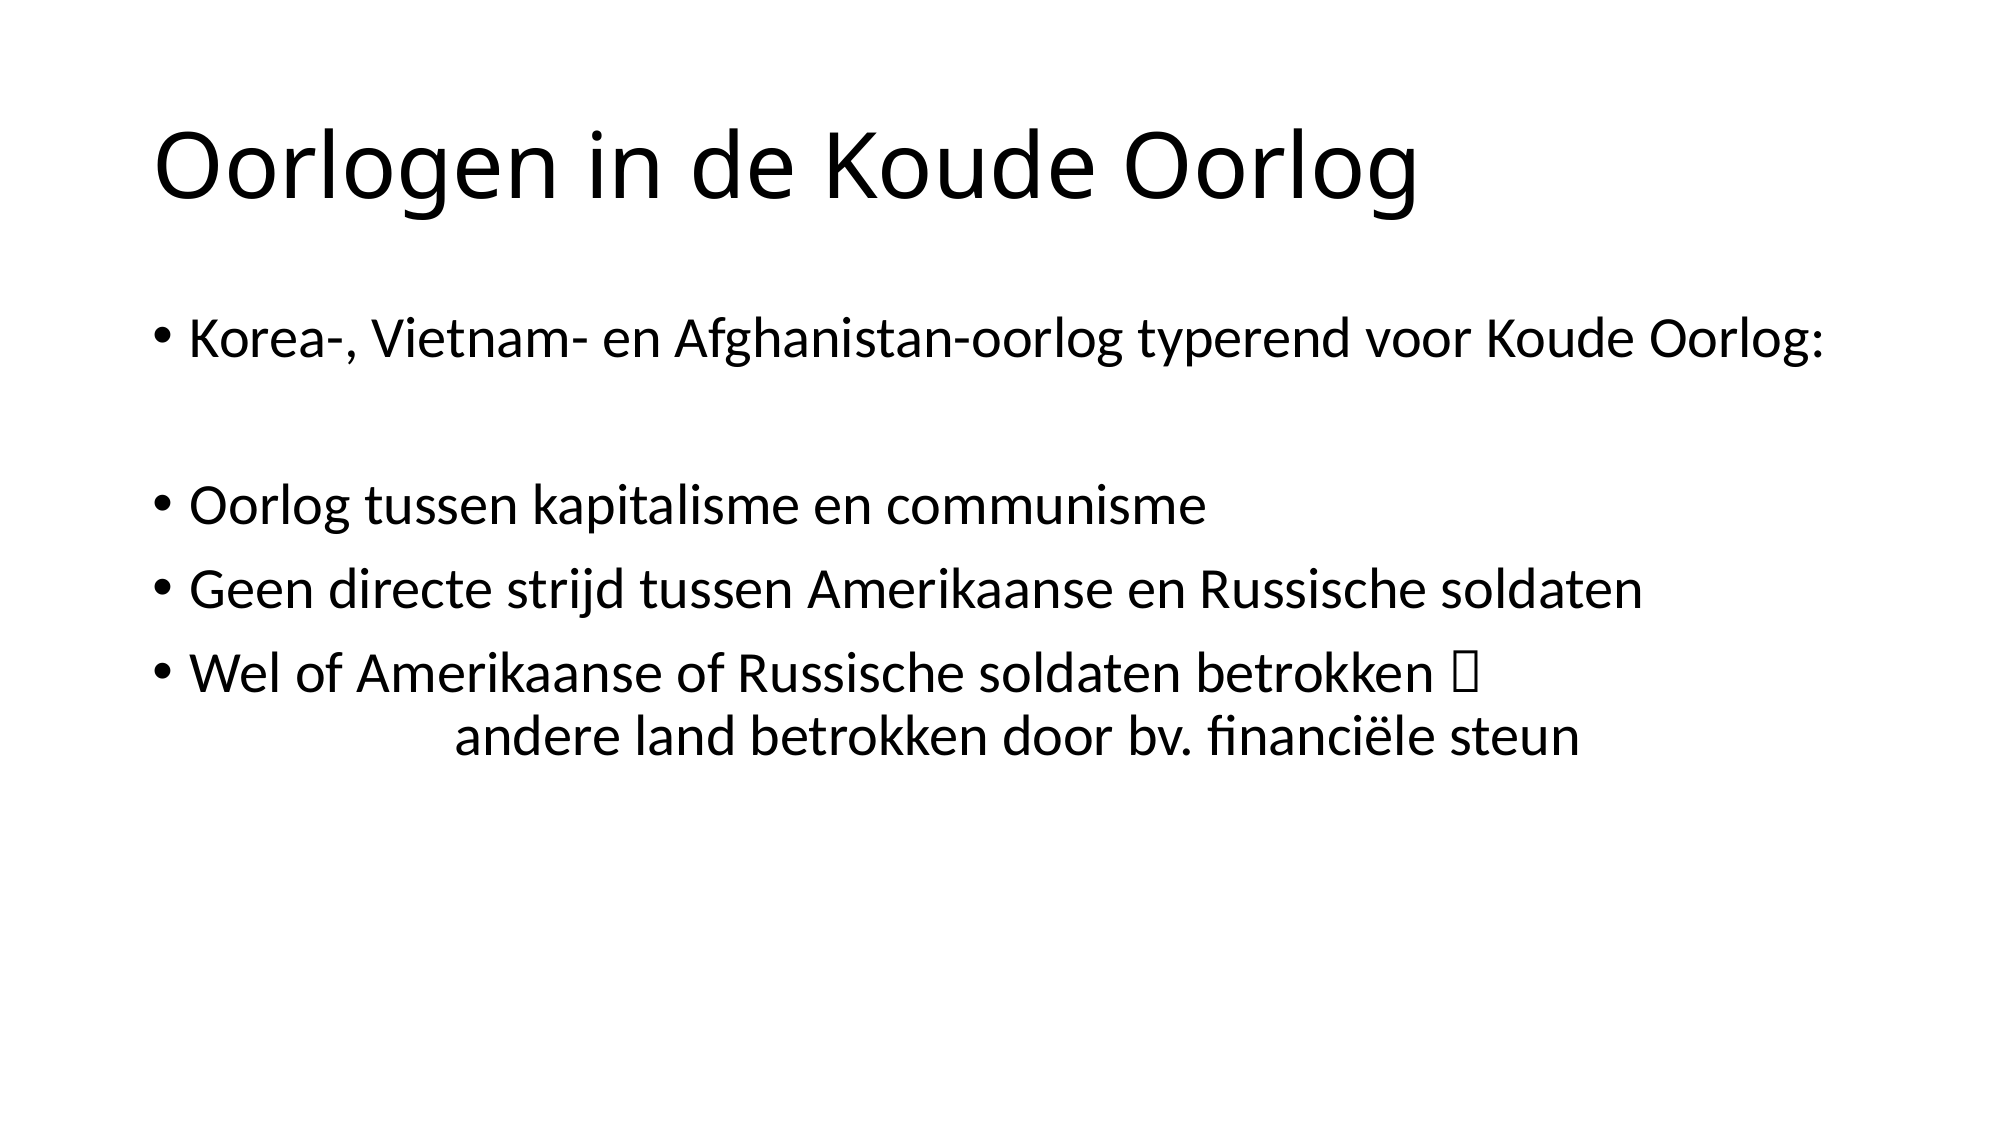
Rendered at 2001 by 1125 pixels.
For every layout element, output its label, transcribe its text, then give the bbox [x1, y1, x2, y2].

title Oorlogen in de Koude Oorlog [137, 59, 1863, 278]
list Korea-, Vietnam- en Afghanistan-oorlog typerend voor Koude Oorlog: Oorlog tussen kapitalisme en communisme Geen directe strijd tussen Amerikaanse en Russische soldaten Wel of Amerikaanse of Russische soldaten betrokken  andere land betrokken door bv. financiële steun [137, 299, 1863, 1014]
